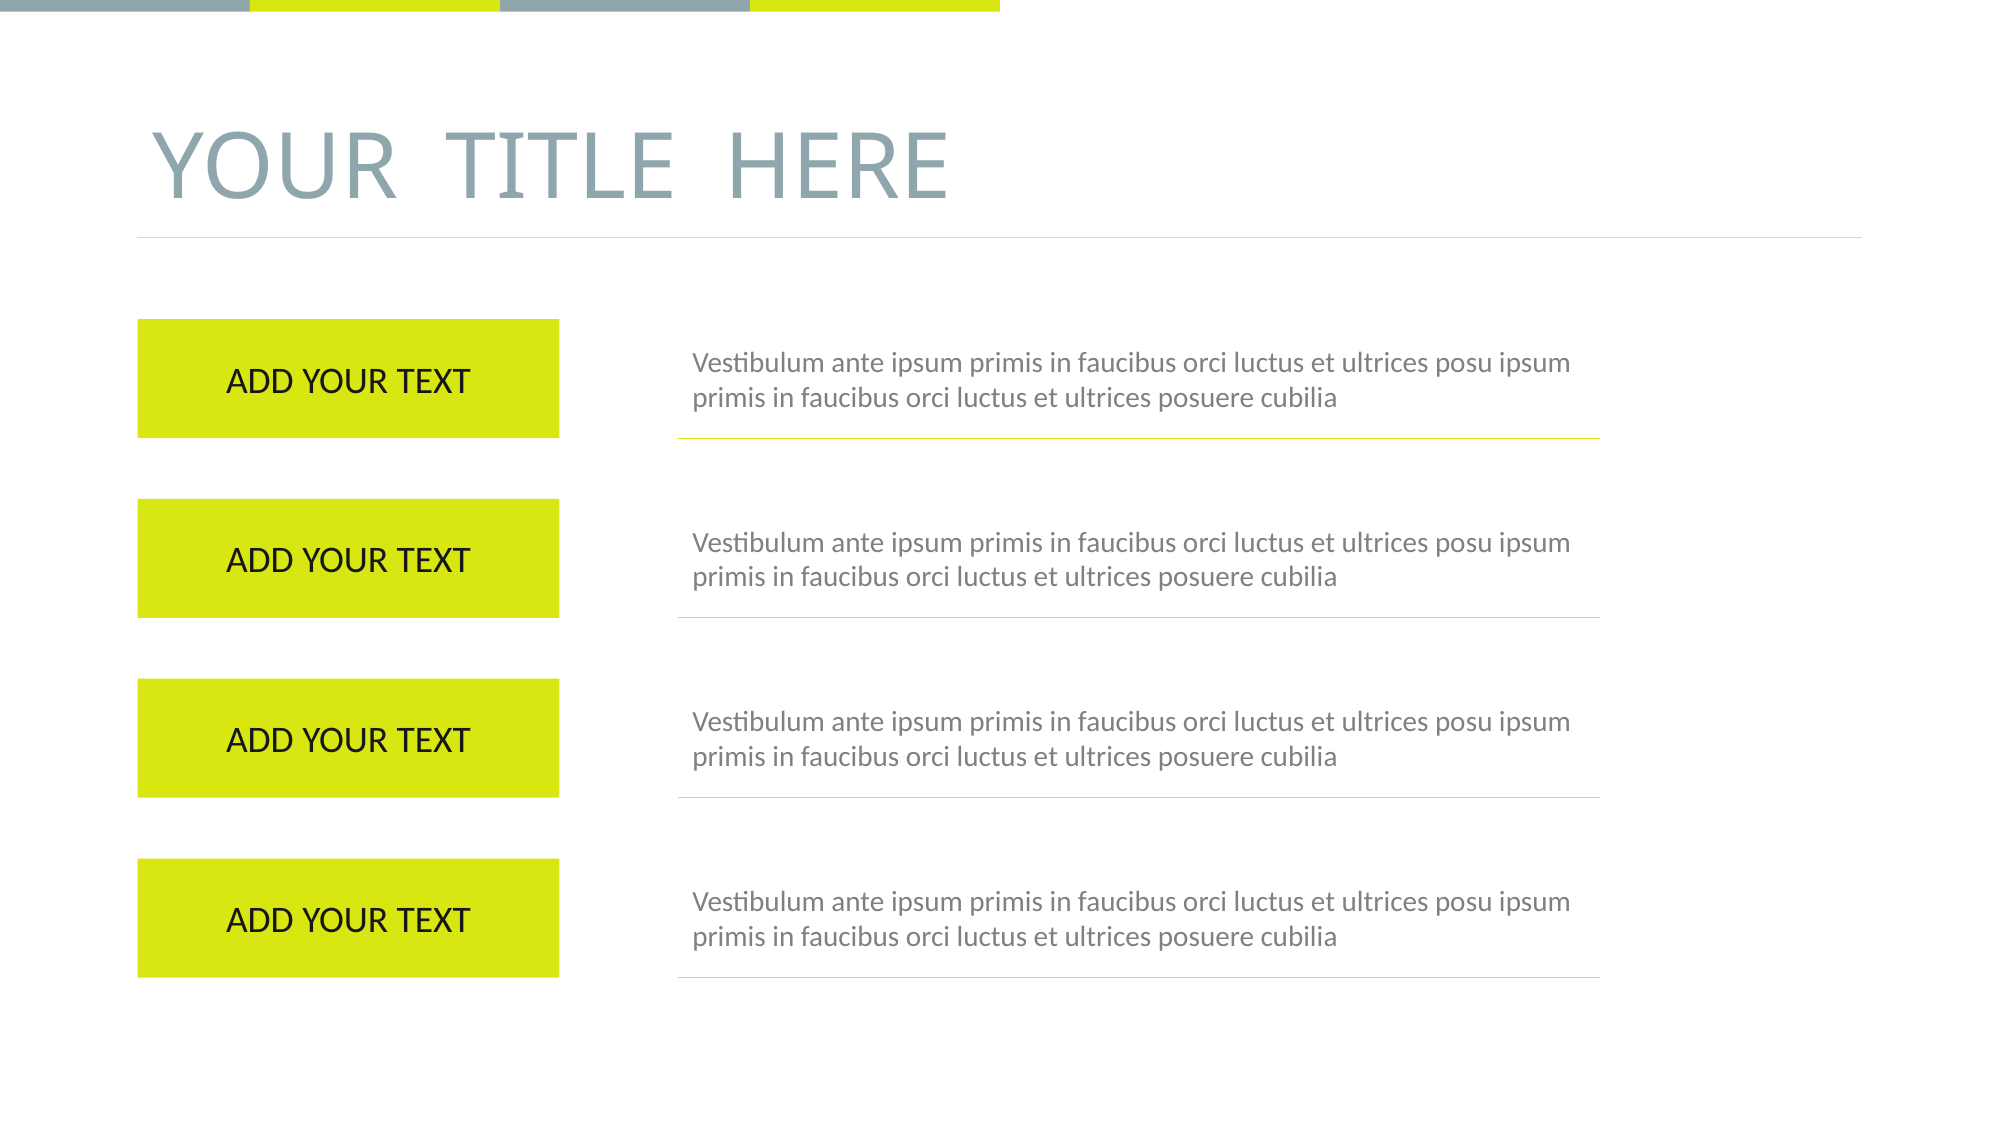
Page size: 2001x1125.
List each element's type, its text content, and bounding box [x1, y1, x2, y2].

text_box ADD YOUR TEXT [211, 528, 486, 588]
text_box Vestibulum ante ipsum primis in faucibus orci luctus et ultrices posu ipsum primis in faucibus orci luctus et ultrices posuere cubilia [677, 335, 1600, 421]
text_box ADD YOUR TEXT [211, 707, 486, 768]
text_box [137, 678, 560, 799]
text_box ADD YOUR TEXT [211, 348, 486, 408]
text_box [137, 498, 560, 619]
text_box ADD YOUR TEXT [211, 887, 486, 948]
text_box [137, 318, 560, 439]
text_box Vestibulum ante ipsum primis in faucibus orci luctus et ultrices posu ipsum primis in faucibus orci luctus et ultrices posuere cubilia [677, 515, 1600, 601]
text_box [137, 858, 560, 979]
text_box Vestibulum ante ipsum primis in faucibus orci luctus et ultrices posu ipsum primis in faucibus orci luctus et ultrices posuere cubilia [677, 875, 1600, 960]
title YOUR TITLE HERE [137, 59, 1863, 278]
text_box Vestibulum ante ipsum primis in faucibus orci luctus et ultrices posu ipsum primis in faucibus orci luctus et ultrices posuere cubilia [677, 695, 1600, 780]
